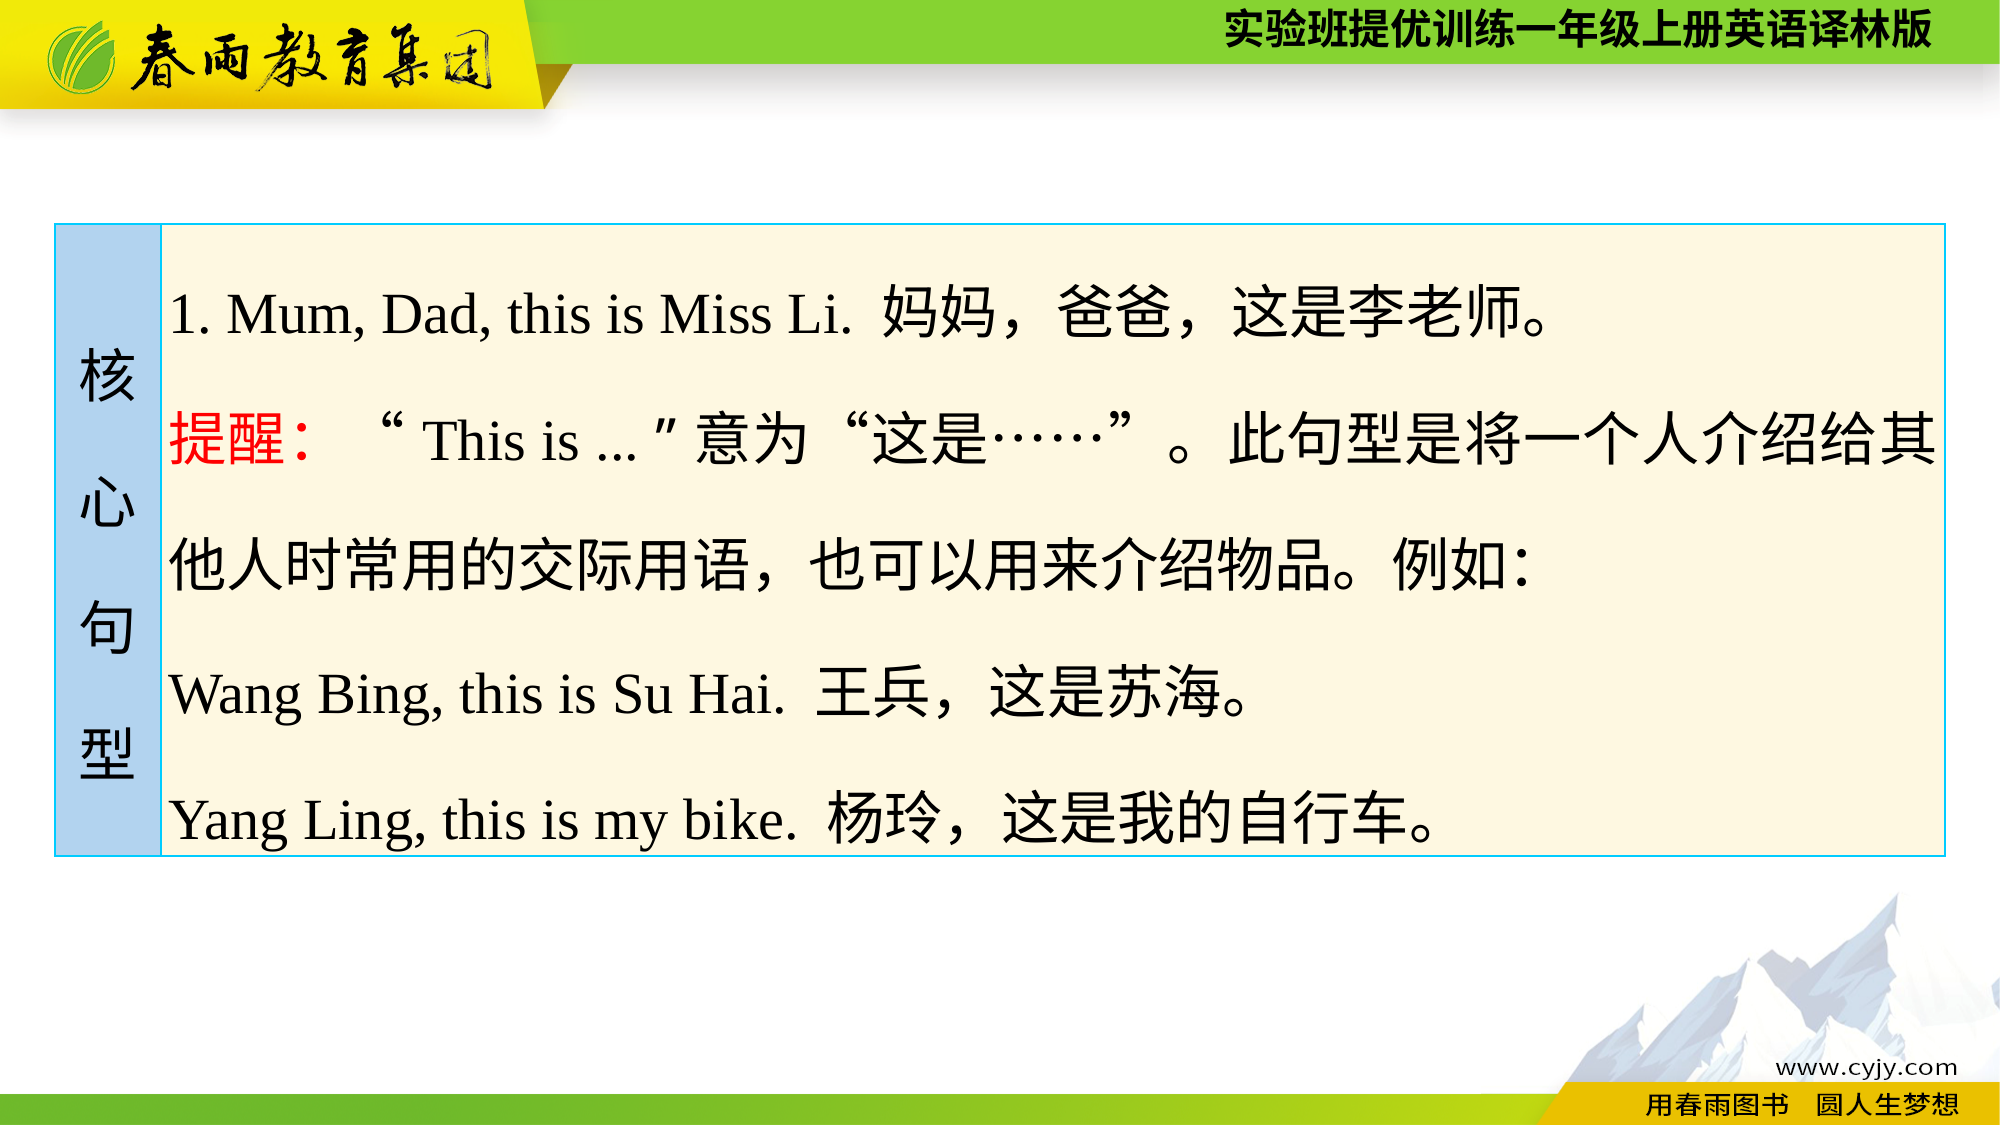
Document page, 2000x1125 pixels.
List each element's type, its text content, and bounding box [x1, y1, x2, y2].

table_header 核 心 句 型 [56, 225, 160, 855]
picture [0, 0, 2000, 1125]
table_header 1. Mum, Dad, this is Miss Li. 妈妈，爸爸，这是李老师。 提醒：“This is ... ”意为“这是……”。此句型是将一个人介绍给其他人时常用的交际用语，也可以用来介绍物品。例如： Wang Bing, this is Su Hai. 王兵，这是苏海。 Yang Ling, this is my bike. 杨玲，这是我的自行车。 [162, 225, 1944, 855]
